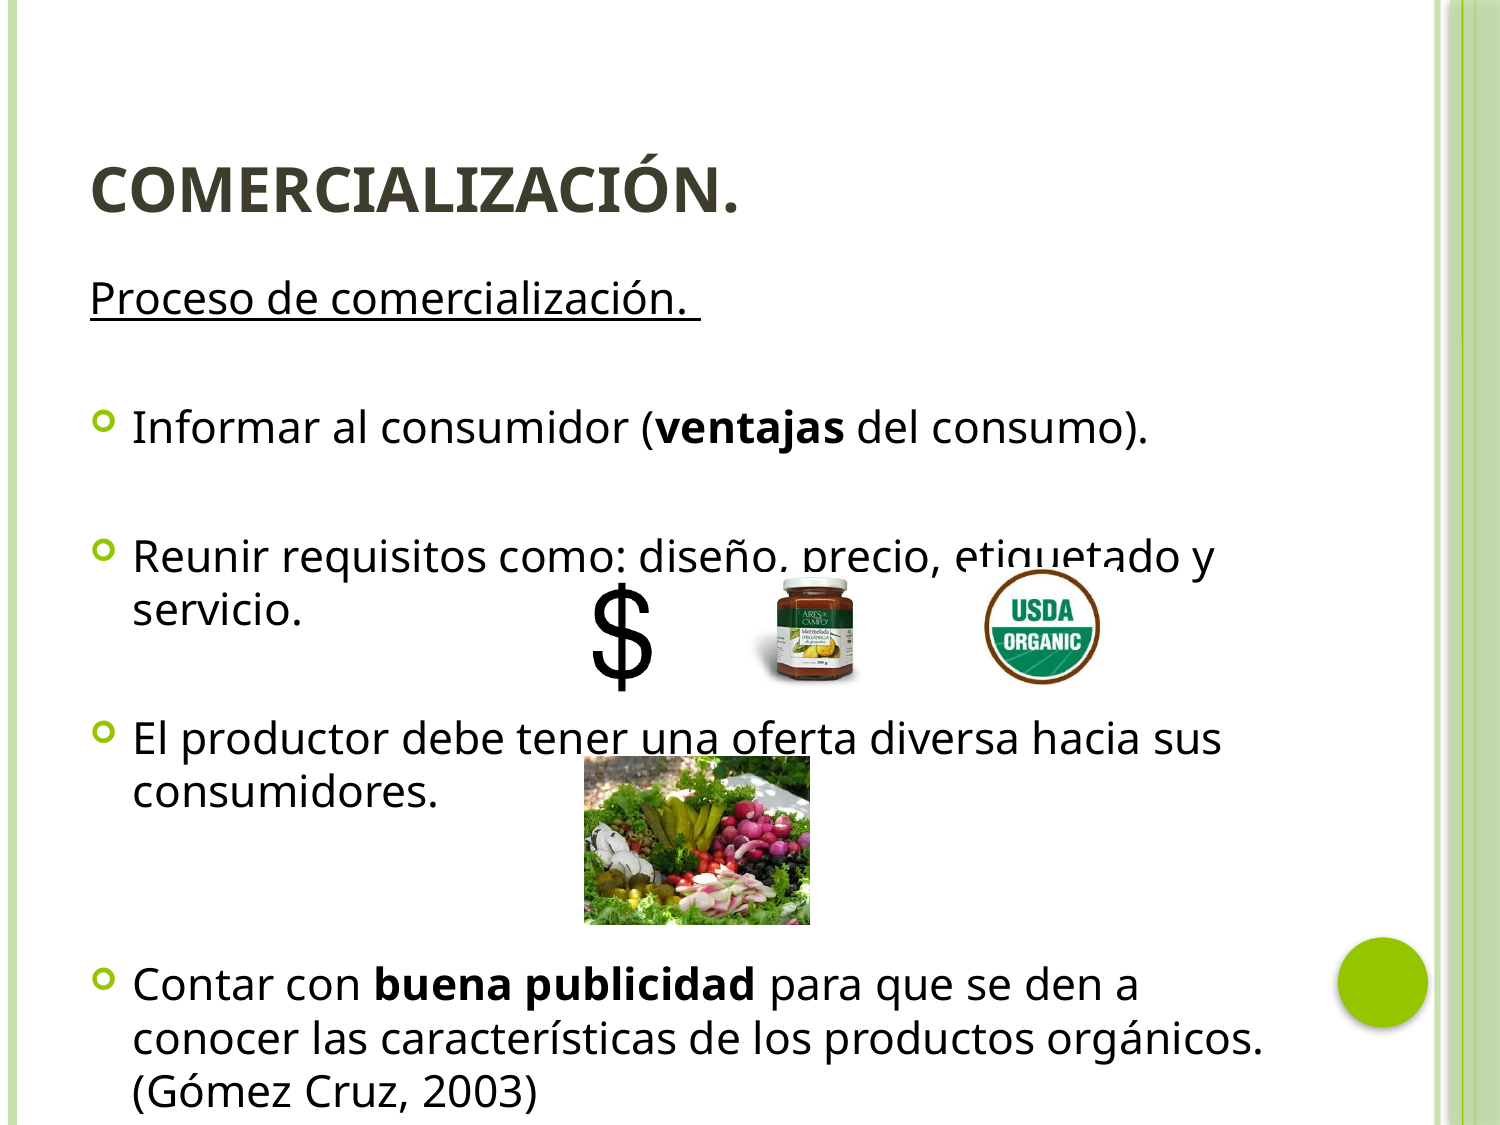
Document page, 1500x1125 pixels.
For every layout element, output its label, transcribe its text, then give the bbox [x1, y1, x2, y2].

picture [737, 571, 881, 689]
picture [563, 578, 680, 694]
picture [583, 755, 810, 926]
picture [965, 566, 1117, 686]
title COMERCIALIZACIÓN. [75, 45, 1300, 233]
list Proceso de comercialización. Informar al consumidor (ventajas del consumo). Reunir requisitos como: diseño, precio, etiquetado y servicio. El productor debe tener una oferta diversa hacia sus consumidores. Contar con buena publicidad para que se den a conocer las características de los productos orgánicos. (Gómez Cruz, 2003) [75, 262, 1300, 1125]
